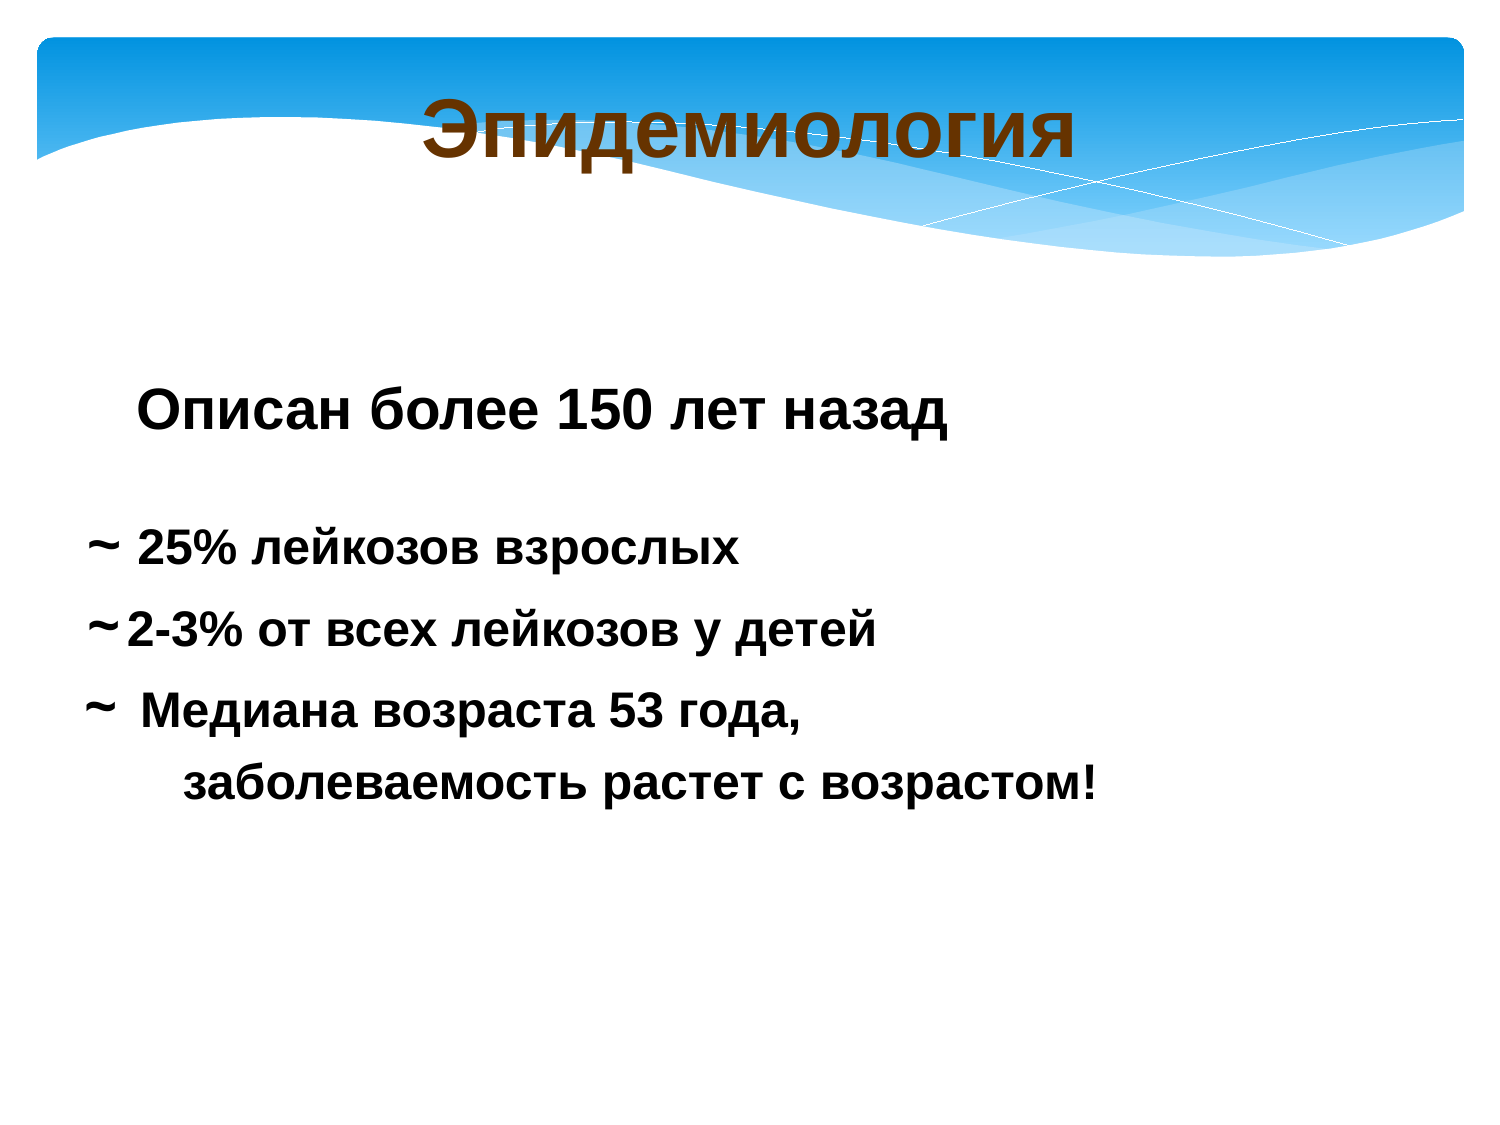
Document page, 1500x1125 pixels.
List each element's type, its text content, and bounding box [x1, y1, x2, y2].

text_box [0, 633, 1500, 753]
text_box Эпидемиология Описан более 150 лет назад ~ 25% лейкозов взрослых ~ 2-3% от всех лейкозов у детей ~ Медиана возраста 53 года, заболеваемость растет с возрастом! [0, 66, 1500, 633]
text_box Эпидемиология Описан более 150 лет назад ~ 25% лейкозов взрослых ~ 2-3% от всех лейкозов у детей ~ Медиана возраста 53 года, заболеваемость растет с возрастом! [0, 753, 1500, 988]
